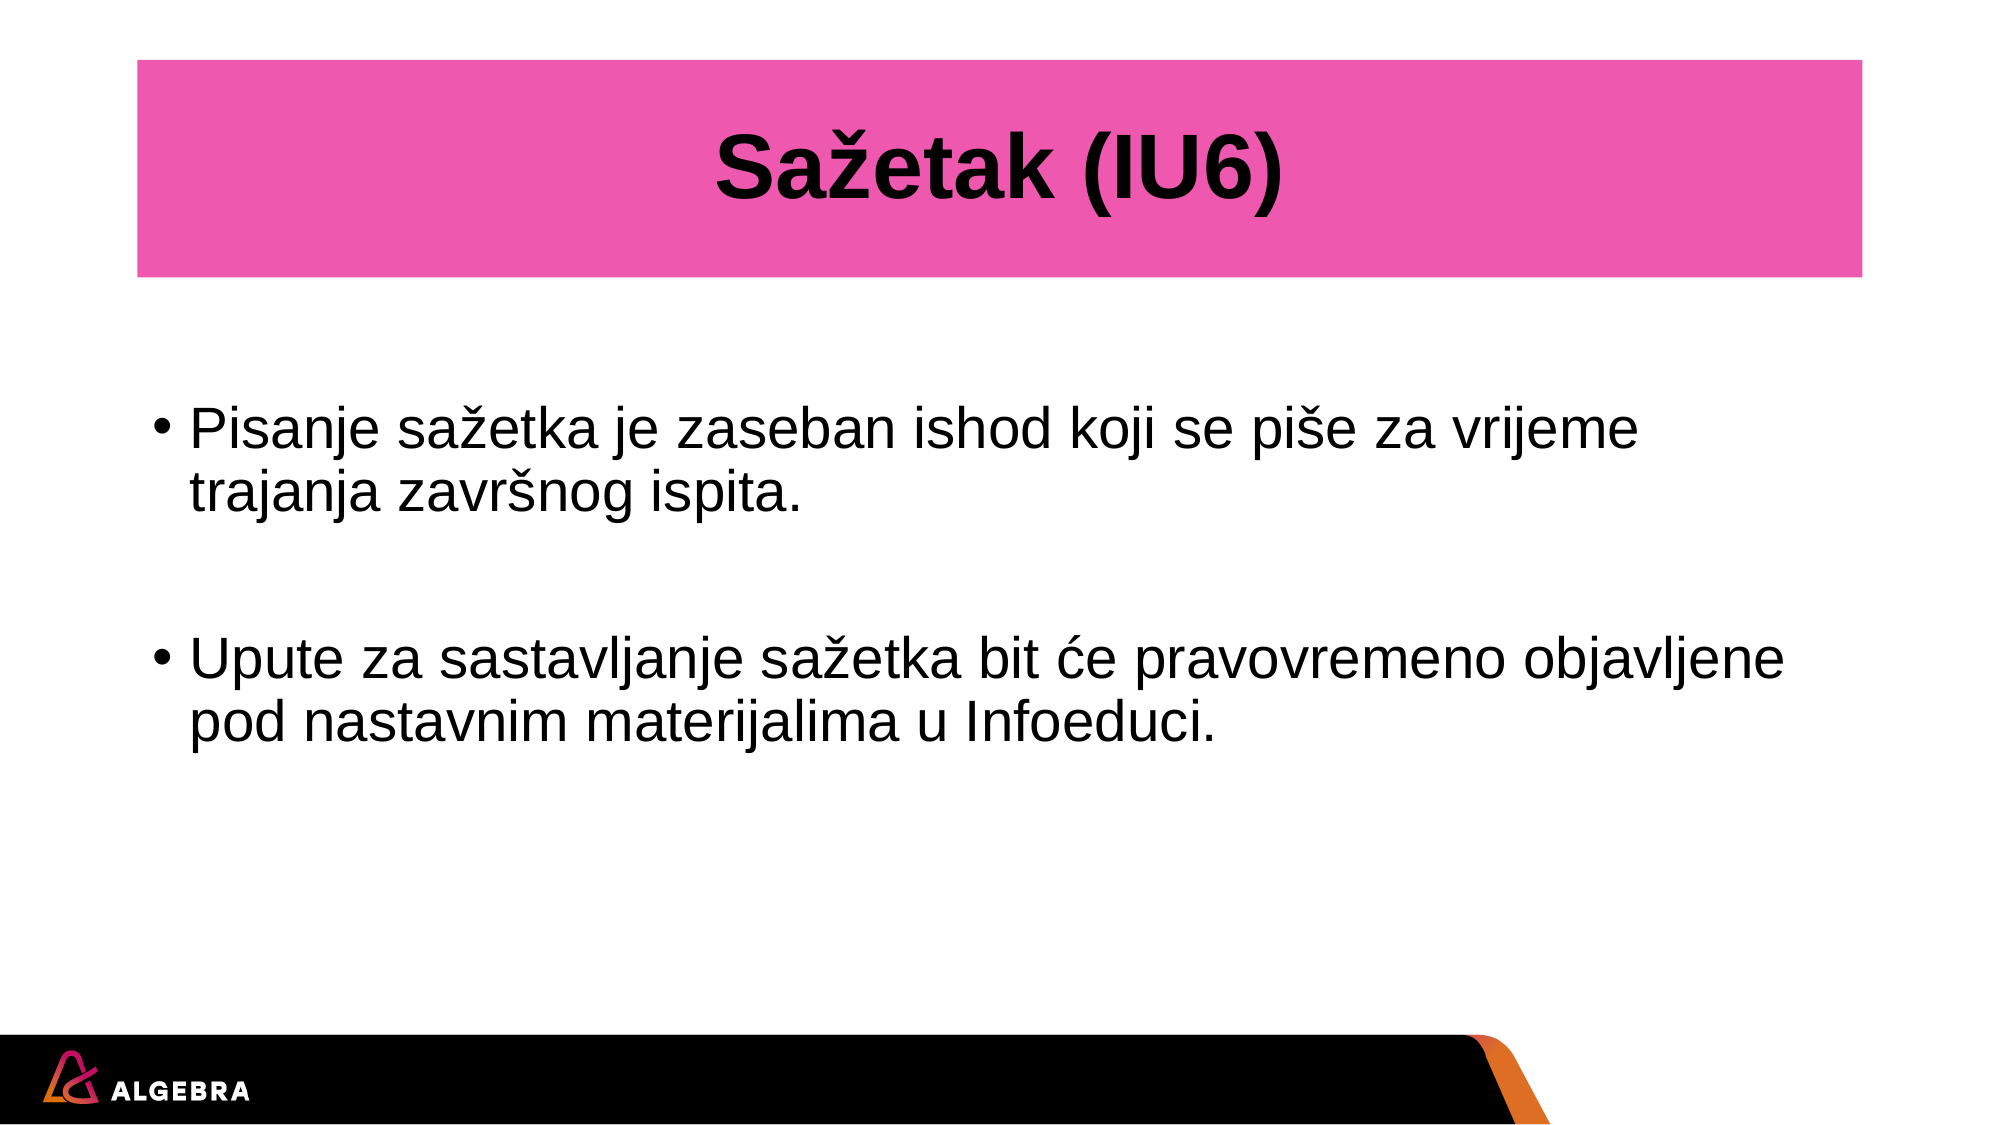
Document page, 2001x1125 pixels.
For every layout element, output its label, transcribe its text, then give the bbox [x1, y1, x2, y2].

list Pisanje sažetka je zaseban ishod koji se piše za vrijeme trajanja završnog ispita. Upute za sastavljanje sažetka bit će pravovremeno objavljene pod nastavnim materijalima u Infoeduci.​ [137, 299, 1863, 1014]
picture [0, 1034, 1733, 1125]
title Sažetak (IU6) [137, 59, 1863, 278]
